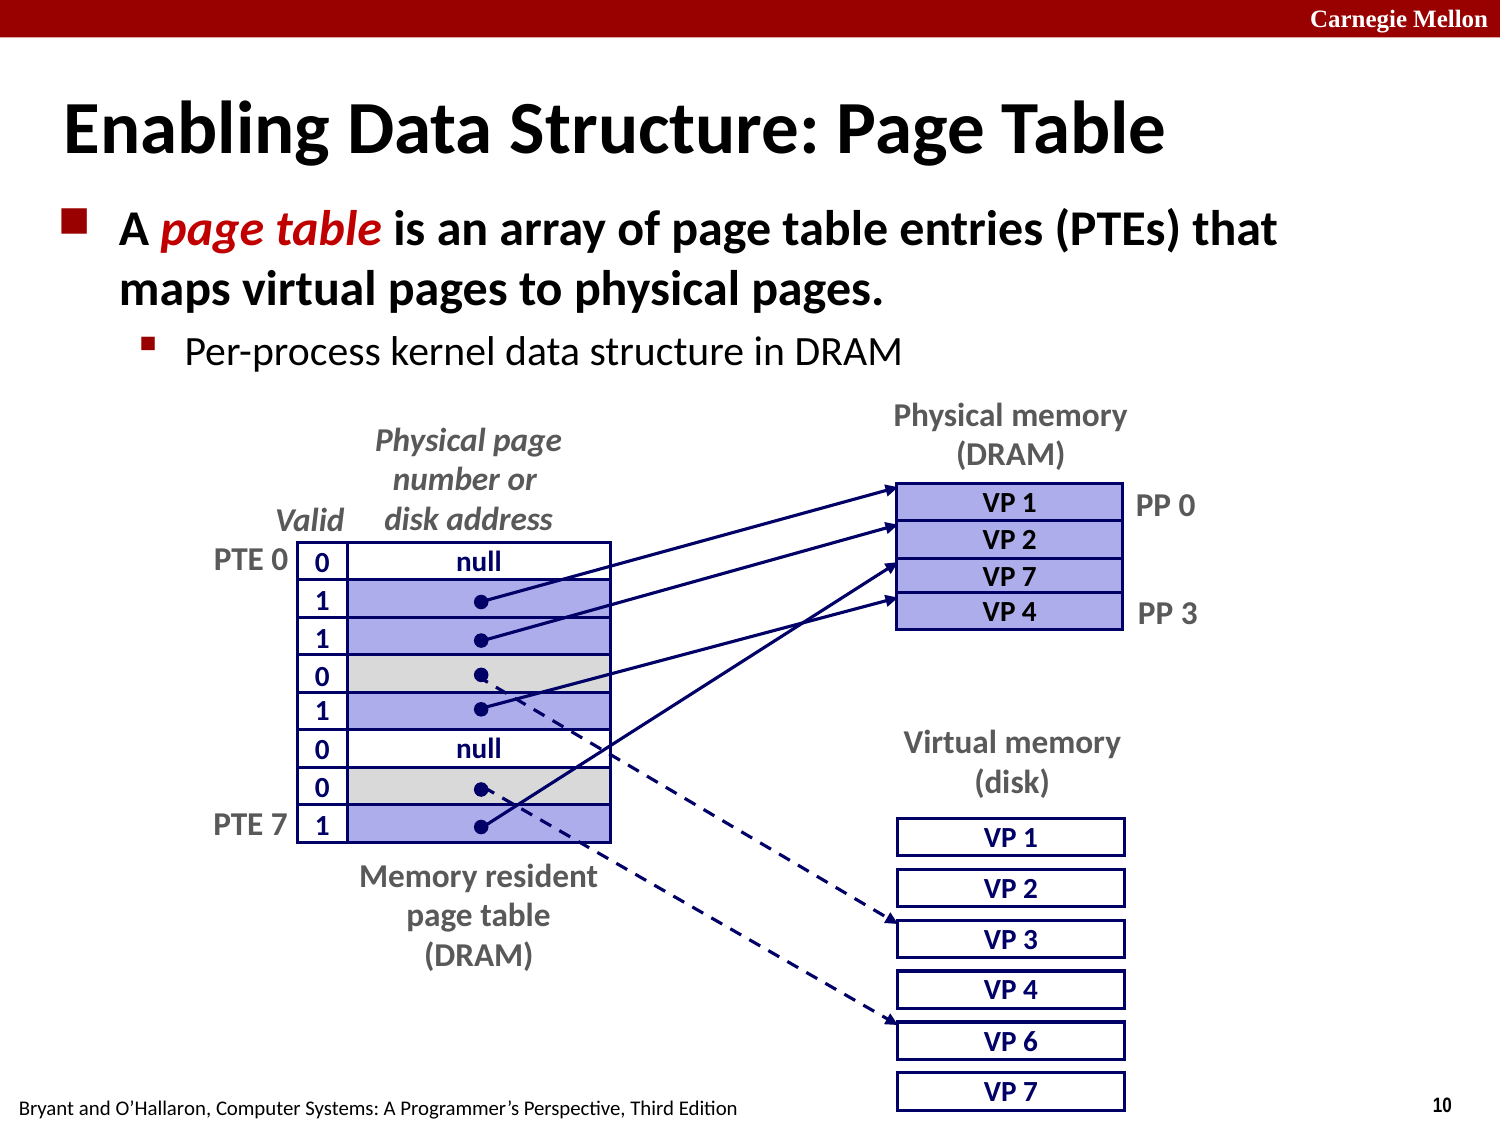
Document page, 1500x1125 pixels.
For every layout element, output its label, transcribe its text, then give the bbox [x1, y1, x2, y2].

text_box [880, 912, 897, 924]
text_box [348, 654, 611, 692]
title Enabling Data Structure: Page Table [48, 58, 1408, 188]
text_box VP 4 [897, 971, 1125, 1009]
text_box [348, 692, 611, 730]
text_box Virtual memory (disk) [888, 715, 1137, 809]
text_box 1 [299, 613, 345, 664]
text_box Valid [260, 492, 373, 547]
text_box VP 7 [897, 1072, 1125, 1111]
text_box [348, 617, 611, 654]
text_box VP 2 [897, 869, 1125, 907]
text_box VP 4 [896, 592, 1122, 630]
text_box [474, 703, 488, 716]
text_box Memory resident page table (DRAM) [344, 848, 614, 982]
text_box null [348, 542, 611, 579]
text_box [487, 484, 896, 600]
text_box null [348, 730, 611, 768]
text_box [474, 783, 488, 796]
text_box PP 3 [1122, 586, 1213, 641]
text_box 0 [299, 664, 345, 685]
text_box 1 [299, 685, 345, 725]
text_box PTE 0 [198, 531, 304, 587]
text_box 1 [303, 812, 345, 850]
text_box 1 [299, 575, 345, 613]
text_box VP 3 [897, 920, 1125, 958]
text_box Physical memory (DRAM) [878, 387, 1143, 481]
text_box VP 1 [897, 818, 1125, 856]
text_box VP 6 [897, 1022, 1125, 1060]
text_box VP 2 [896, 521, 1123, 559]
text_box [482, 594, 898, 709]
text_box [474, 634, 488, 647]
text_box PP 0 [1120, 477, 1211, 533]
text_box [474, 820, 488, 834]
text_box PTE 7 [198, 796, 303, 851]
text_box 0 [299, 725, 345, 762]
list A page table is an array of page table entries (PTEs) that maps virtual pages to physical pages. Per-process kernel data structure in DRAM [47, 188, 1411, 401]
text_box [474, 595, 488, 609]
text_box [348, 768, 573, 804]
text_box [474, 668, 488, 682]
text_box [348, 579, 611, 617]
text_box 0 [299, 762, 345, 812]
text_box [803, 562, 898, 622]
text_box [348, 804, 611, 843]
text_box Physical page number or disk address [360, 412, 578, 546]
text_box 0 [304, 537, 345, 575]
text_box [488, 522, 896, 640]
text_box VP 1 [896, 483, 1123, 521]
text_box [884, 1013, 897, 1025]
text_box [521, 768, 611, 804]
text_box VP 7 [896, 559, 1123, 592]
